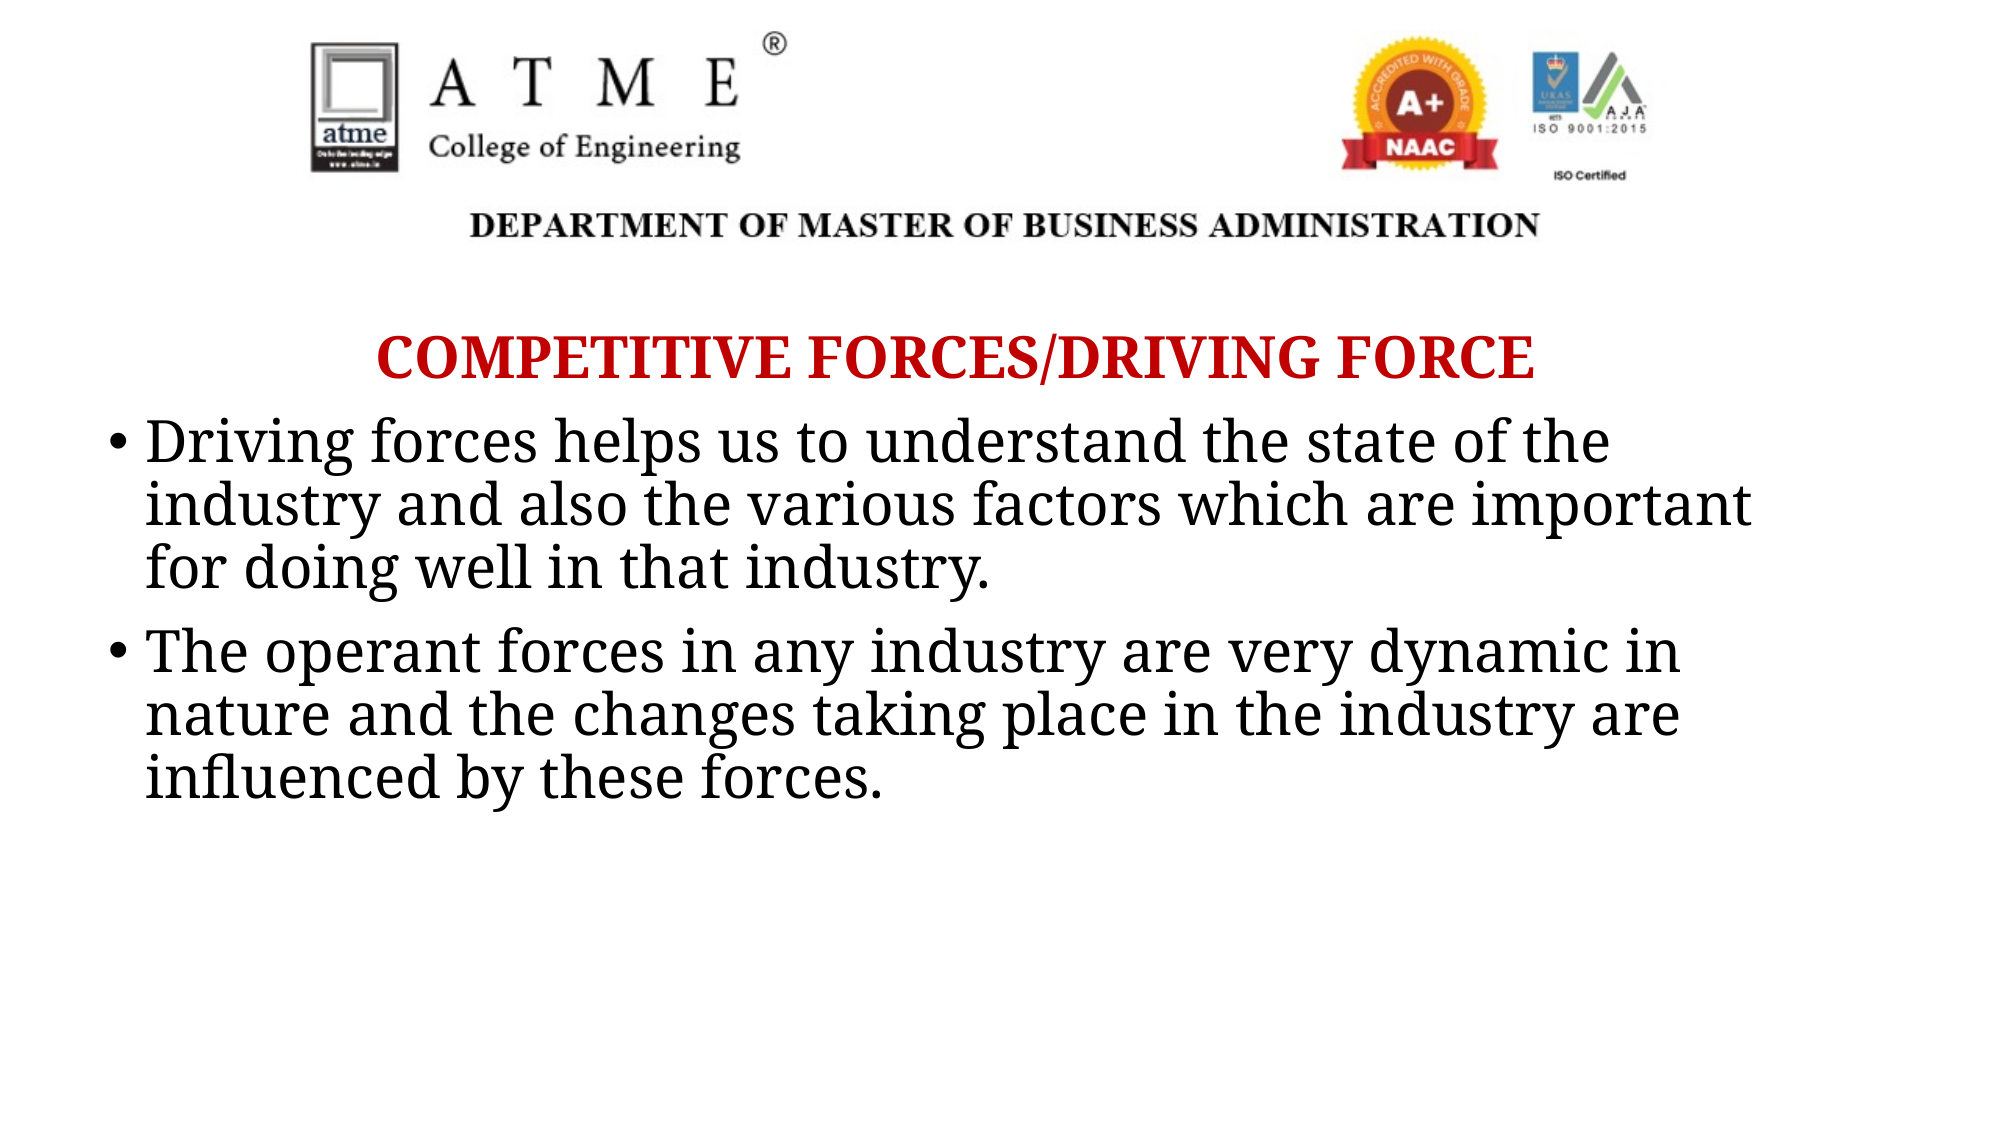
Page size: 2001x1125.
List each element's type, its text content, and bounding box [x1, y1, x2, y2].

list COMPETITIVE FORCES/DRIVING FORCE Driving forces helps us to understand the state of the industry and also the various factors which are important for doing well in that industry. The operant forces in any industry are very dynamic in nature and the changes taking place in the industry are influenced by these forces. [93, 320, 1819, 1090]
picture [303, 30, 1697, 245]
